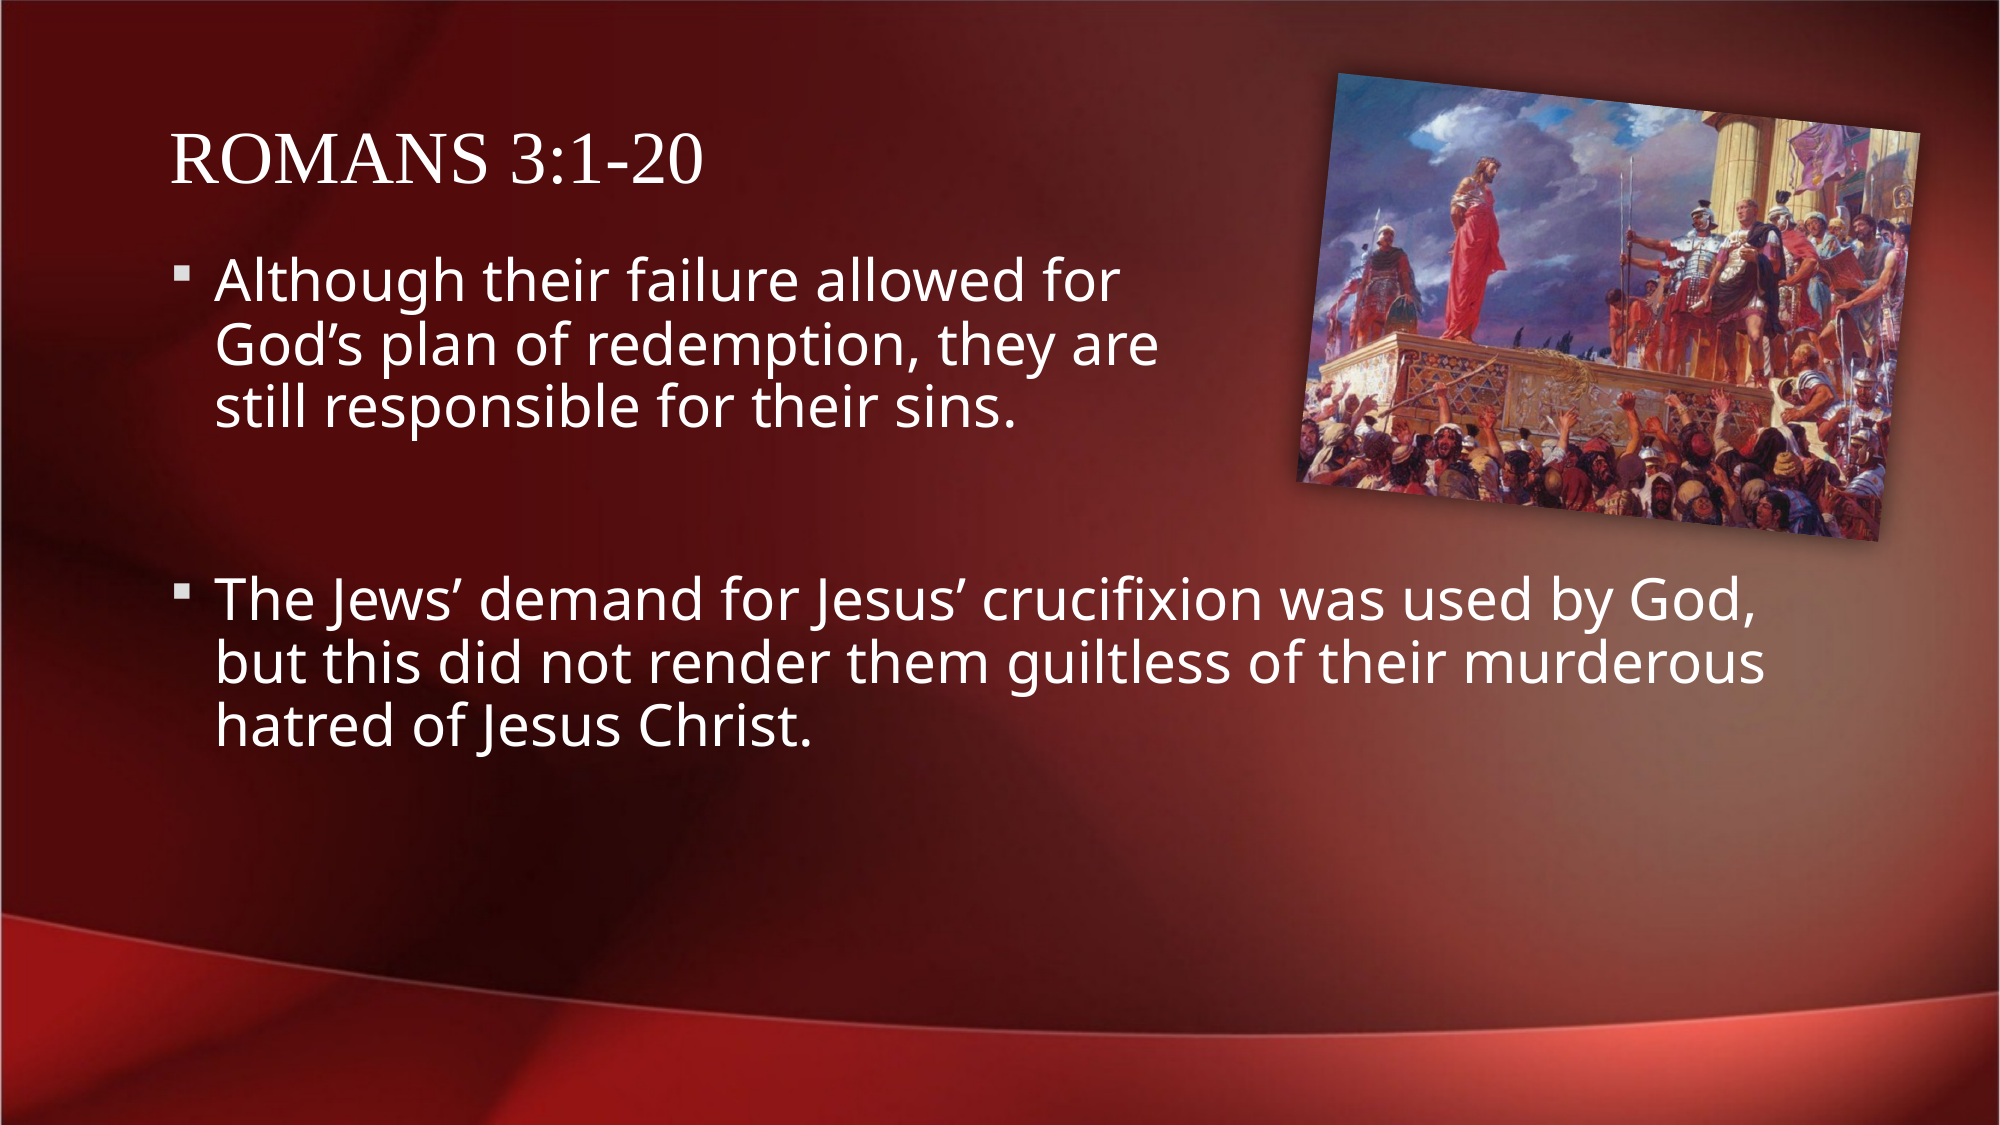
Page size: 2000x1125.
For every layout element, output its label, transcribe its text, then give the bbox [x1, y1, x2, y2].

list Although their failure allowed for God’s plan of redemption, they are still responsible for their sins. The Jews’ demand for Jesus’ crucifixion was used by God, but this did not render them guiltless of their murderous hatred of Jesus Christ. [149, 241, 1850, 975]
title Romans 3:1-20 [149, 8, 1850, 209]
picture [0, 0, 2000, 1125]
